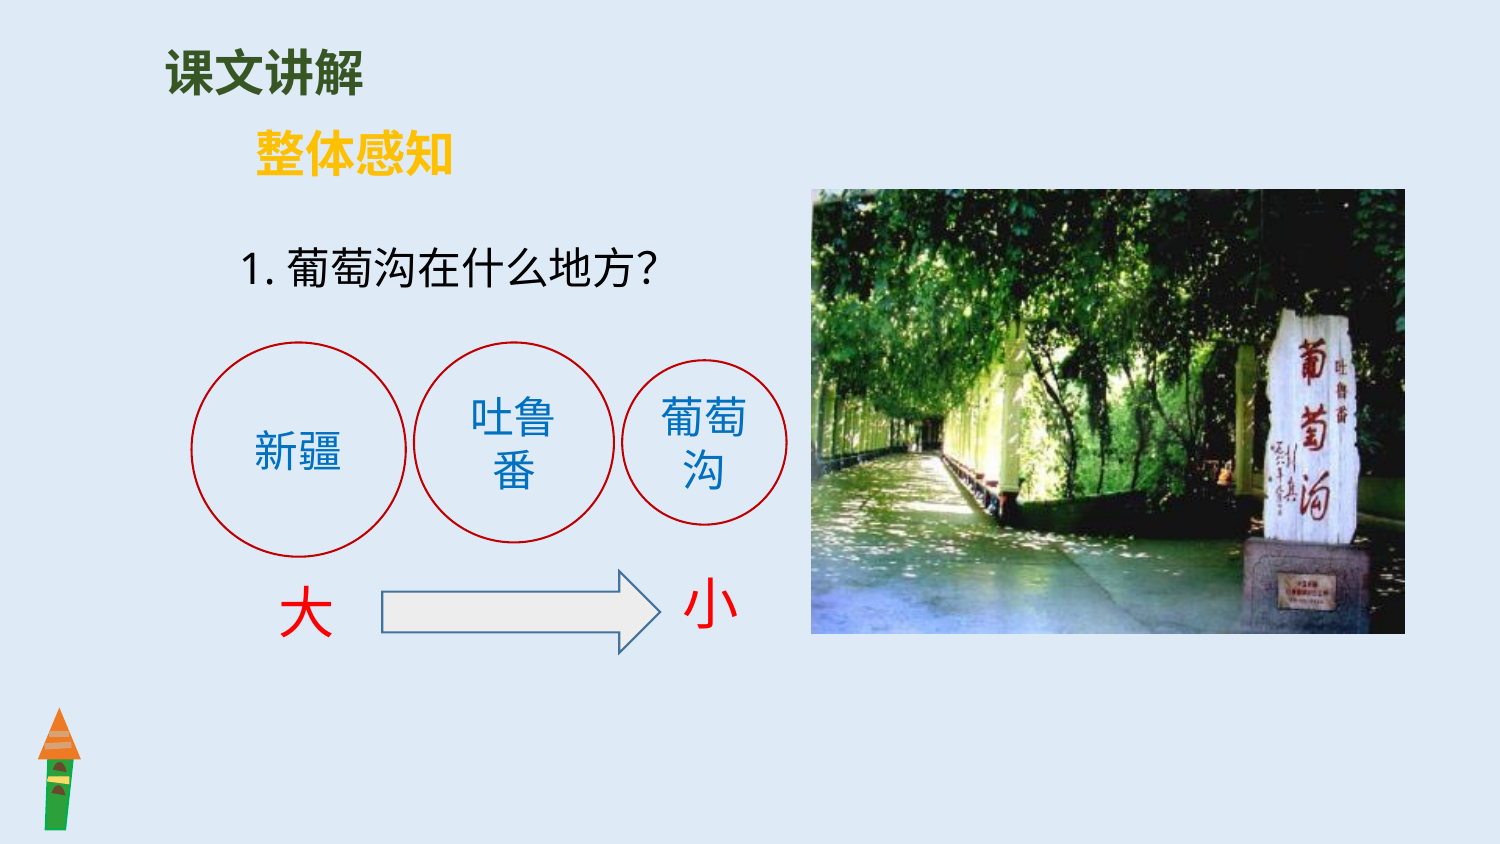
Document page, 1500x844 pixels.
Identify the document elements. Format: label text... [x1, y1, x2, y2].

text_box 新疆 [190, 341, 407, 558]
text_box 1.葡萄沟在什么地方？ [204, 209, 775, 300]
text_box 葡萄沟 [621, 359, 788, 526]
picture [811, 189, 1405, 634]
text_box 小 [671, 562, 751, 642]
text_box 整体感知 [244, 117, 468, 189]
text_box 课文讲解 [152, 35, 376, 107]
text_box 大 [267, 571, 347, 650]
text_box 吐鲁番 [412, 341, 615, 544]
text_box [381, 568, 662, 656]
